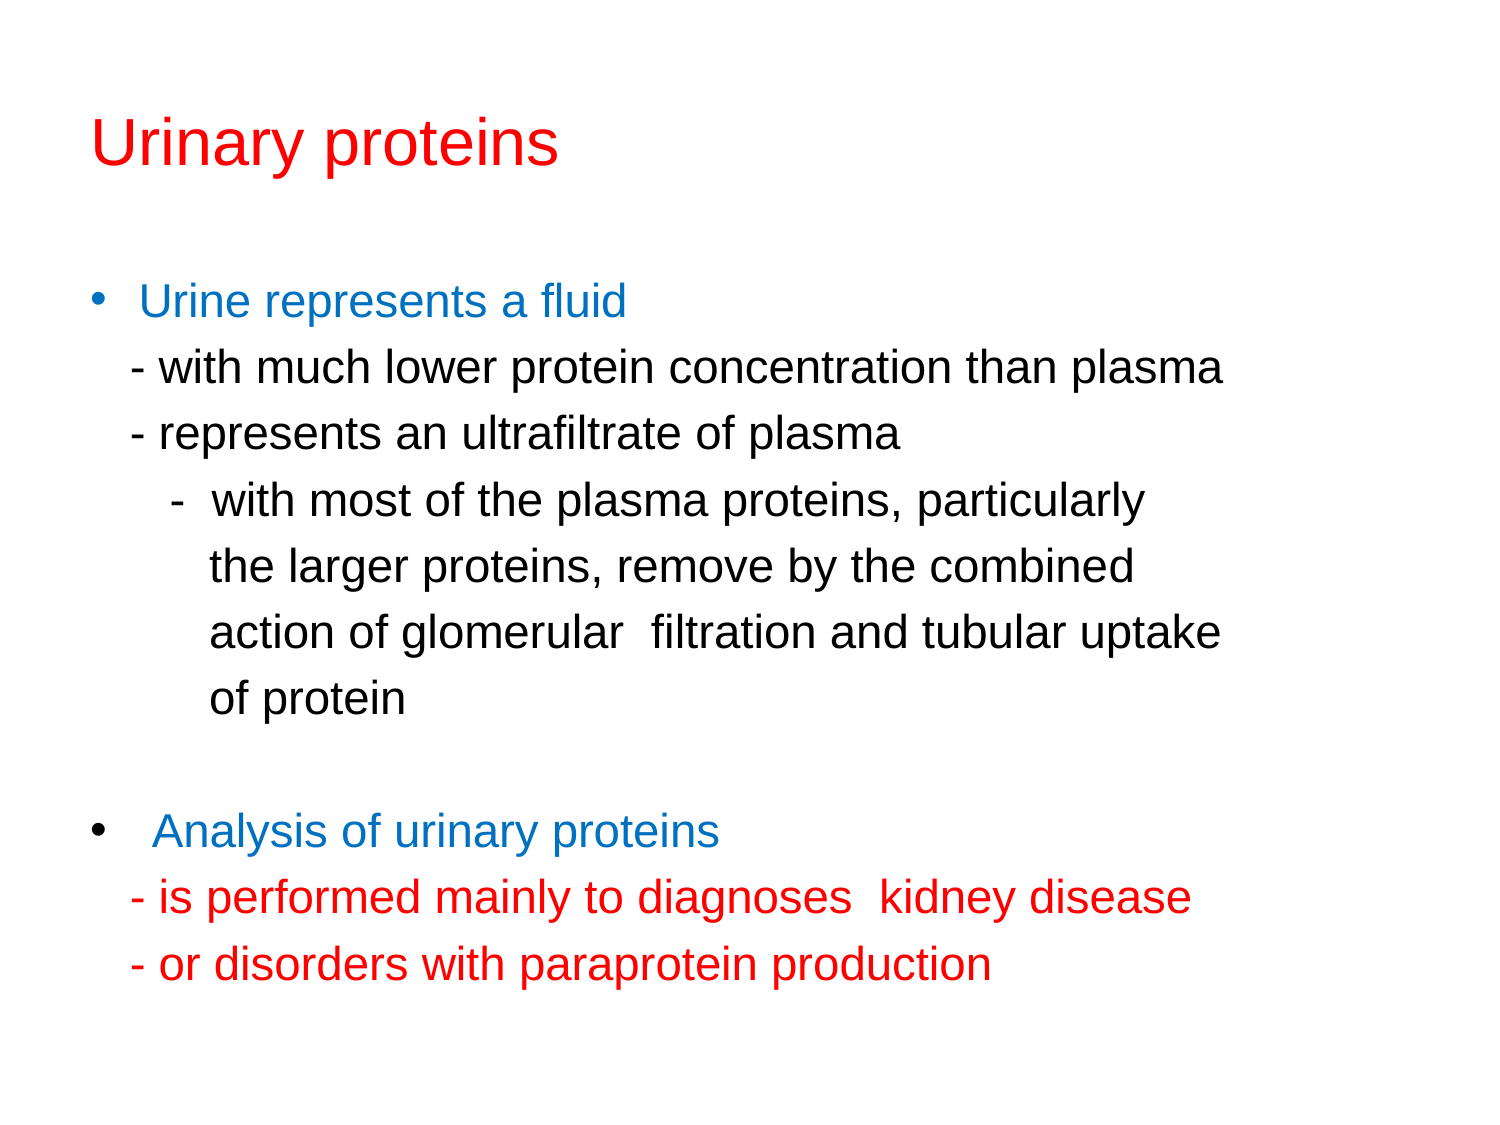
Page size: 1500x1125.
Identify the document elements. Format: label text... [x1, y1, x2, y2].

list Urine represents a fluid - with much lower protein concentration than plasma - represents an ultrafiltrate of plasma - with most of the plasma proteins, particularly the larger proteins, remove by the combined action of glomerular filtration and tubular uptake of protein Analysis of urinary proteins - is performed mainly to diagnoses kidney disease - or disorders with paraprotein production [75, 262, 1425, 1005]
title Urinary proteins [75, 45, 1425, 233]
